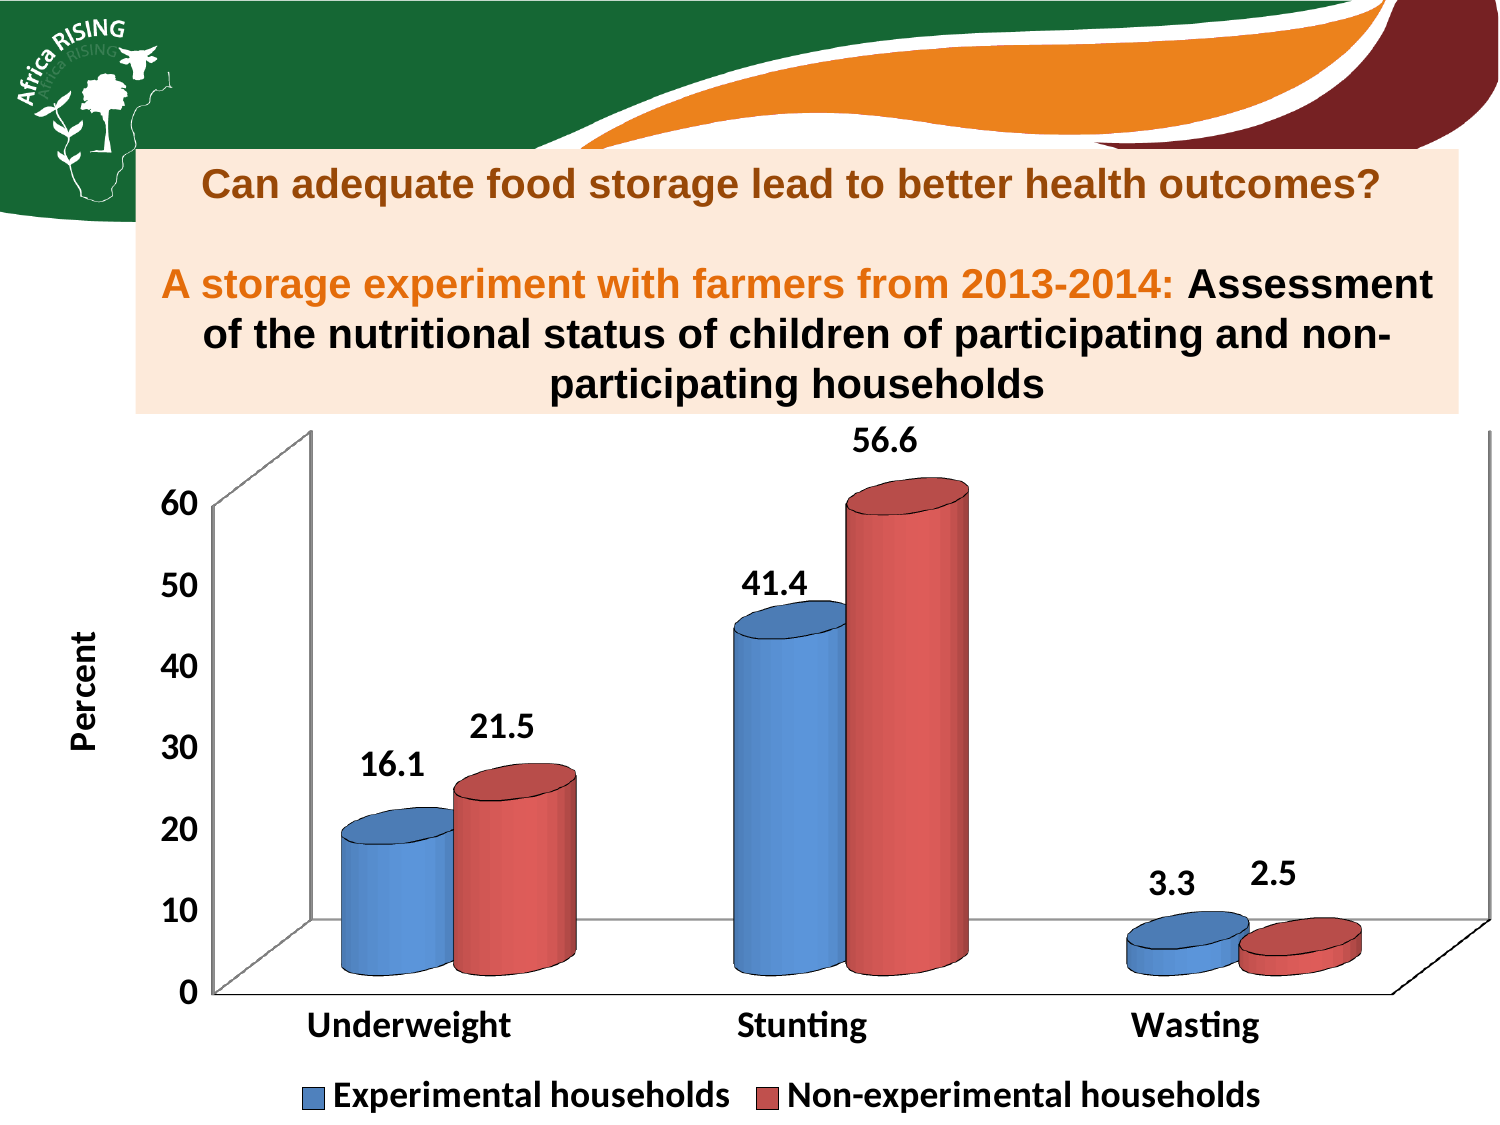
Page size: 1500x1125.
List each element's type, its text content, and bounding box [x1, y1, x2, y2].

picture [0, 0, 1499, 222]
chart [29, 416, 1500, 1125]
text_box Can adequate food storage lead to better health outcomes? A storage experiment with farmers from 2013-2014: Assessment of the nutritional status of children of participating and non-participating households [135, 149, 1459, 414]
